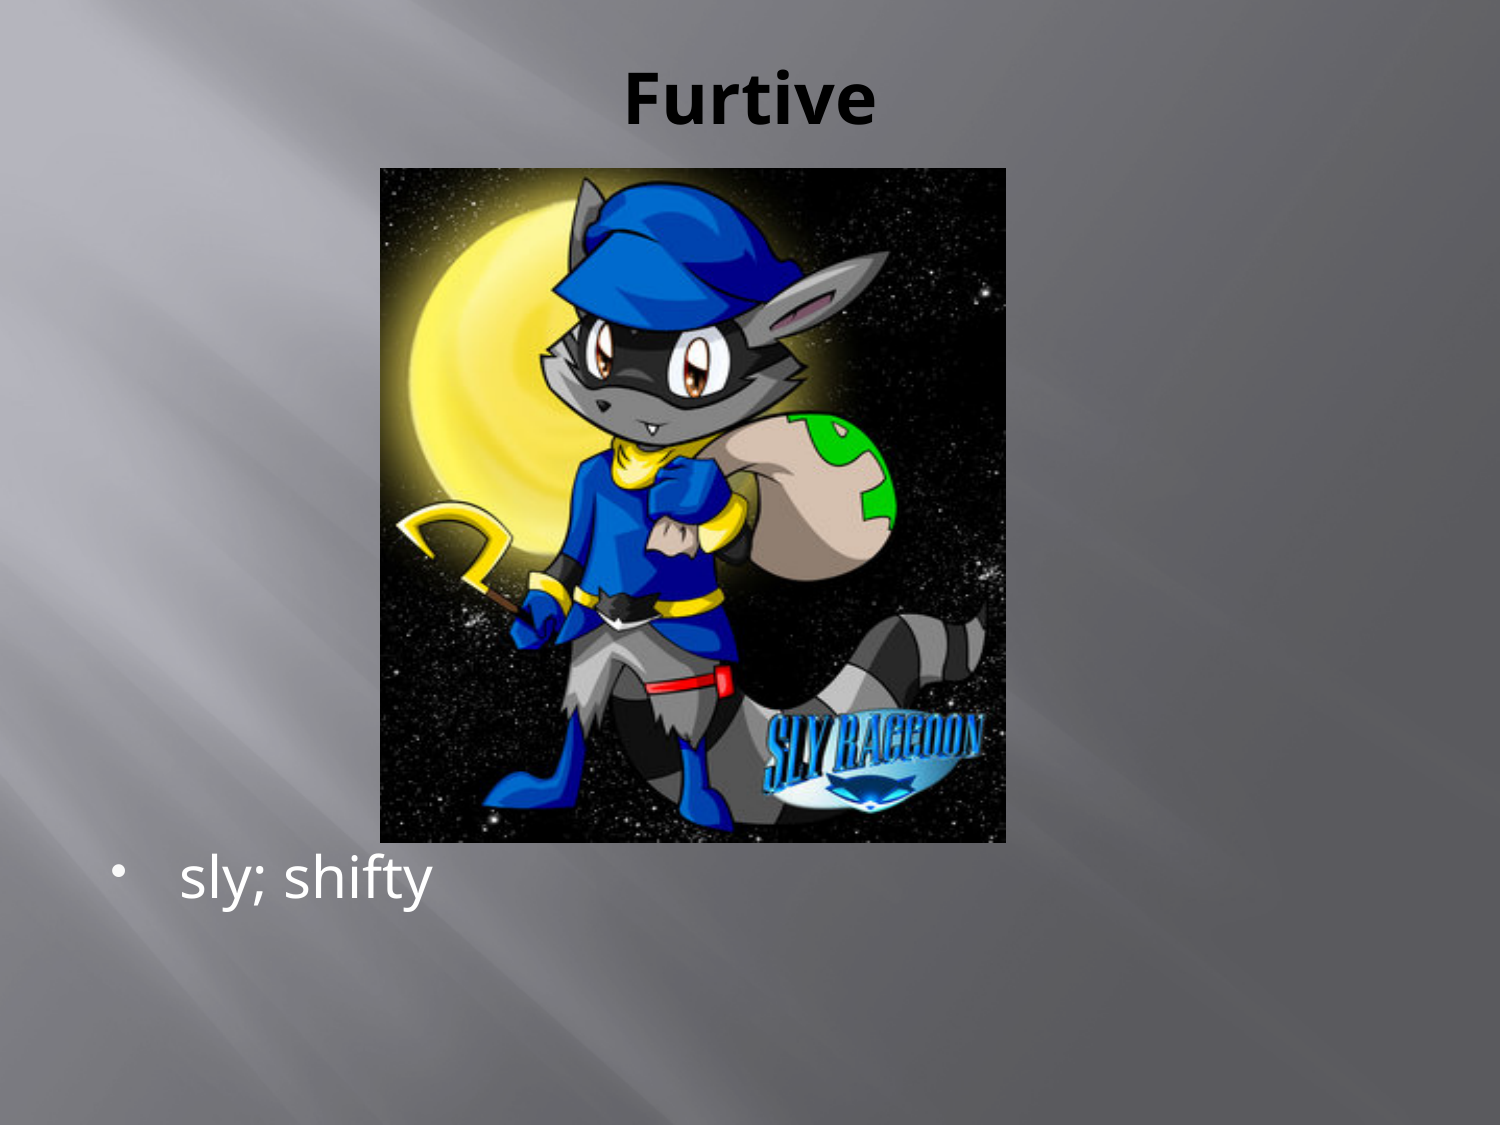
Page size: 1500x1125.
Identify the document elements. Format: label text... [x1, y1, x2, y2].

picture [380, 168, 1006, 843]
list sly; shifty [75, 262, 1425, 1035]
title Furtive [75, 45, 1425, 233]
